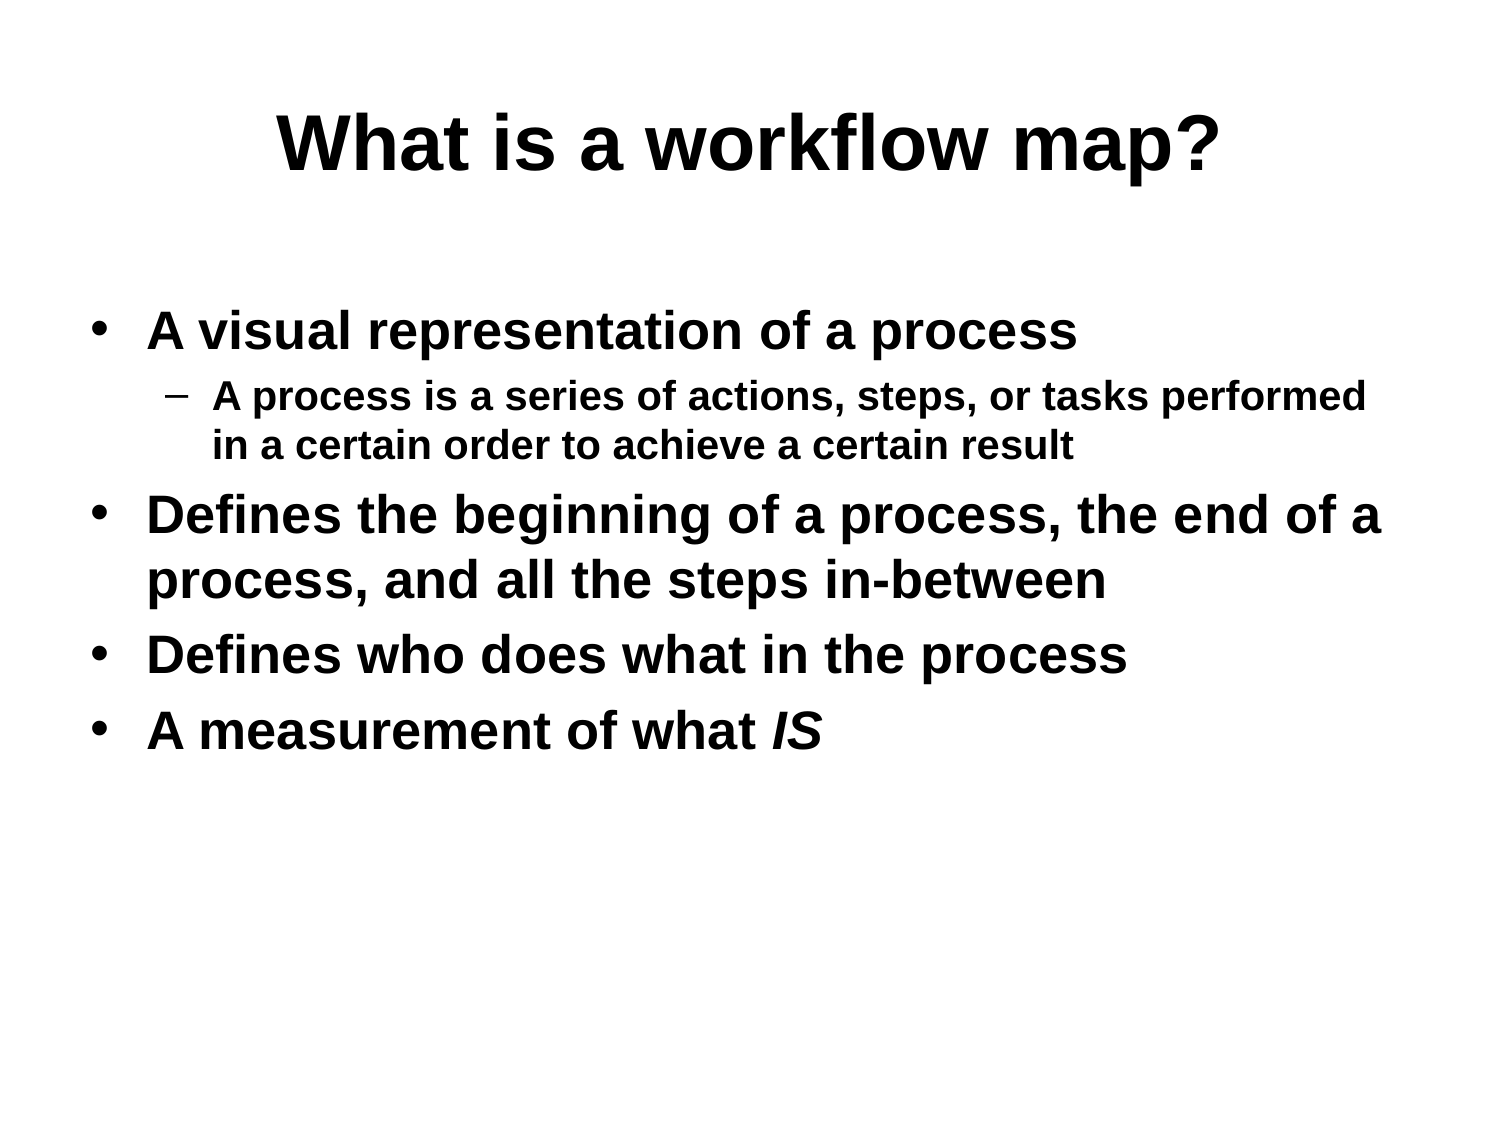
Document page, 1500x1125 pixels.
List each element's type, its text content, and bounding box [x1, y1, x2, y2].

list A visual representation of a process A process is a series of actions, steps, or tasks performed in a certain order to achieve a certain result Defines the beginning of a process, the end of a process, and all the steps in-between Defines who does what in the process A measurement of what IS [74, 287, 1426, 1006]
title What is a workflow map? [74, 44, 1426, 233]
